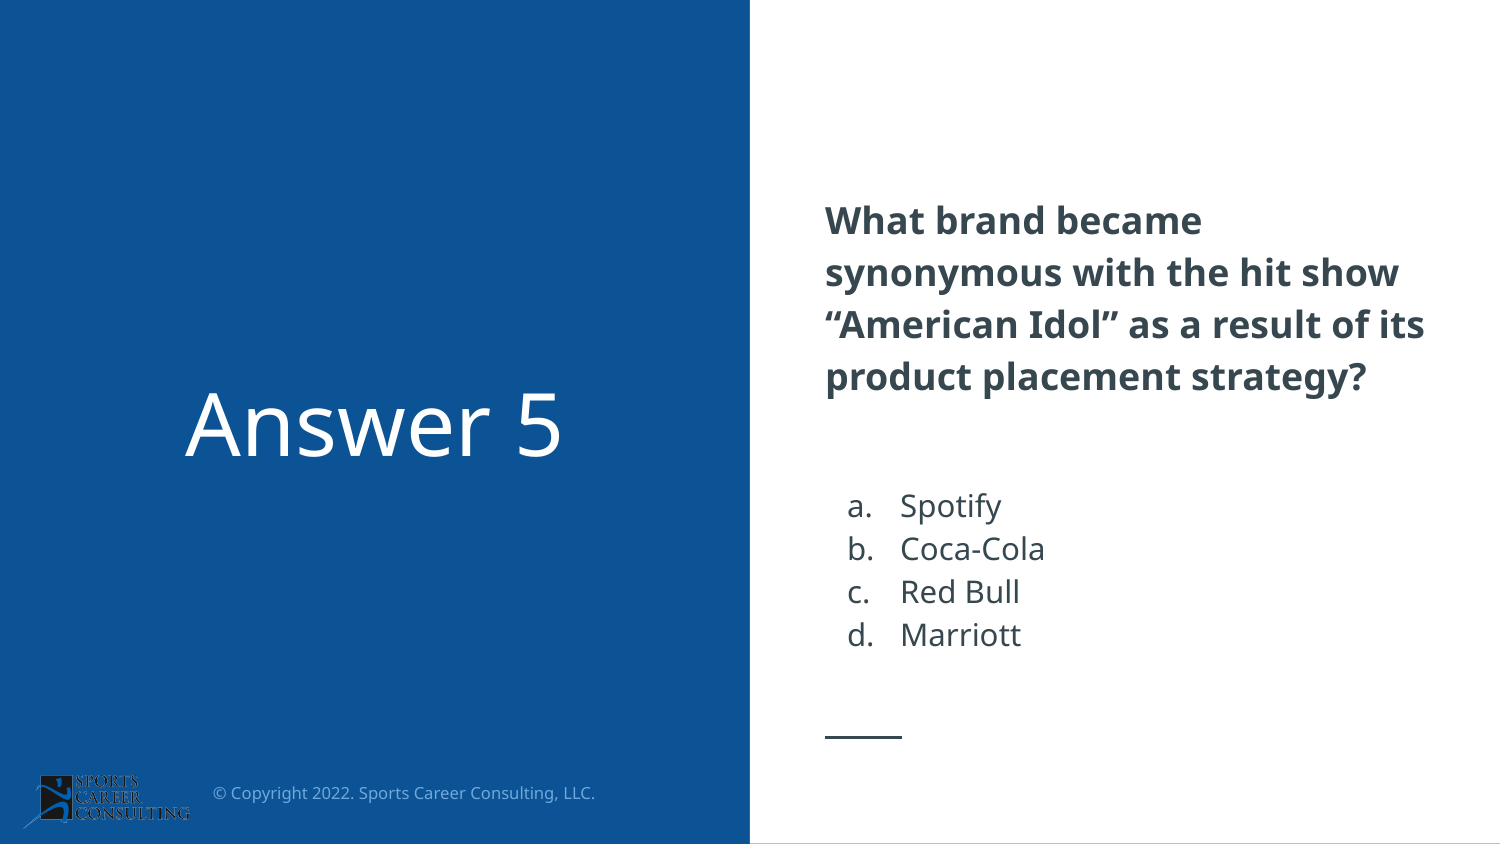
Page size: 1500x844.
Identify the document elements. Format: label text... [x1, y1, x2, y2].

picture [22, 774, 190, 829]
title Answer 5 [43, 298, 708, 546]
text_box © Copyright 2022. Sports Career Consulting, LLC. [197, 767, 750, 838]
list What brand became synonymous with the hit show “American Idol” as a result of its product placement strategy? Spotify Coca-Cola Red Bull Marriott [810, 118, 1455, 725]
